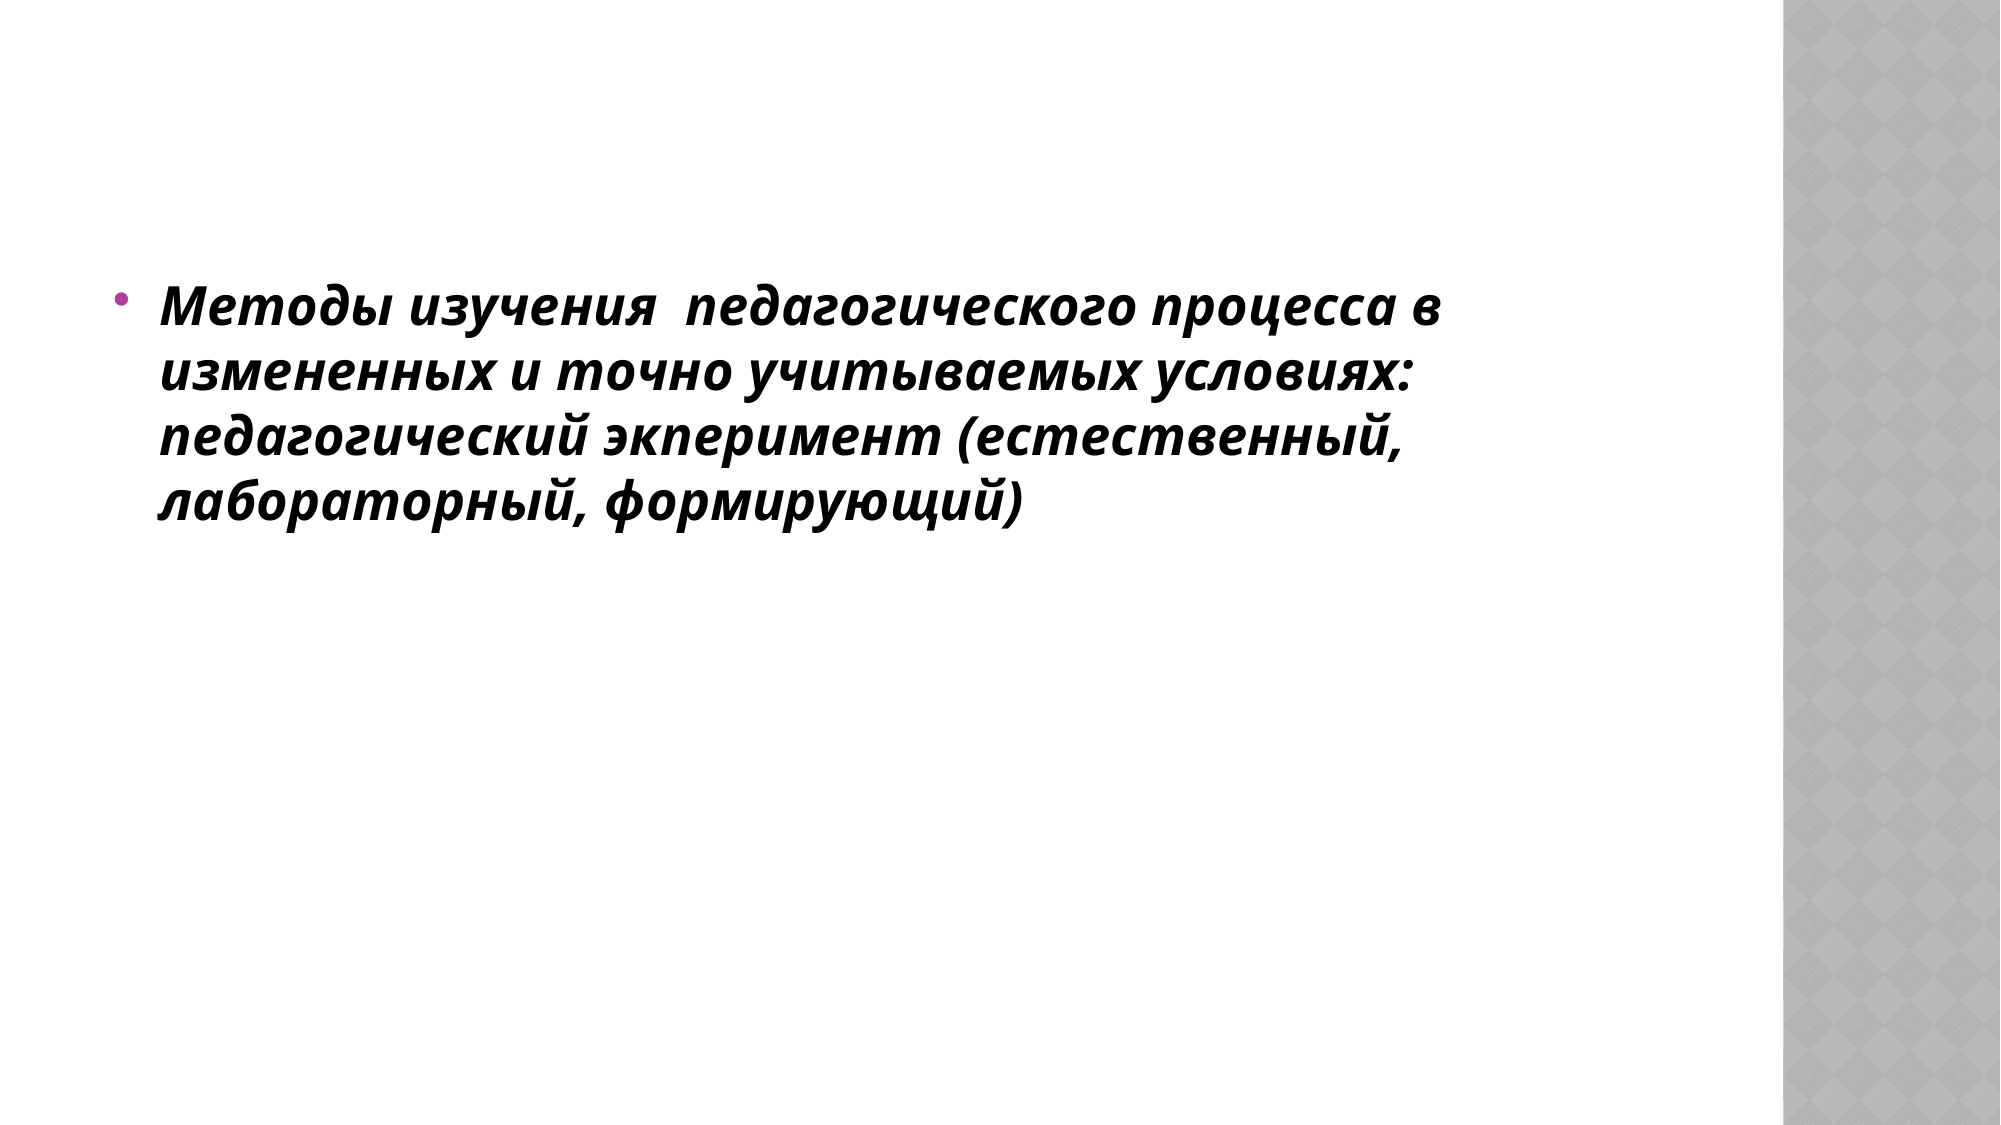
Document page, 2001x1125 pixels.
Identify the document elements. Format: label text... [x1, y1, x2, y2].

list Методы изучения педагогического процесса в измененных и точно учитываемых условиях: педагогический экперимент (естественный, лабораторный, формирующий) [99, 264, 1684, 1059]
